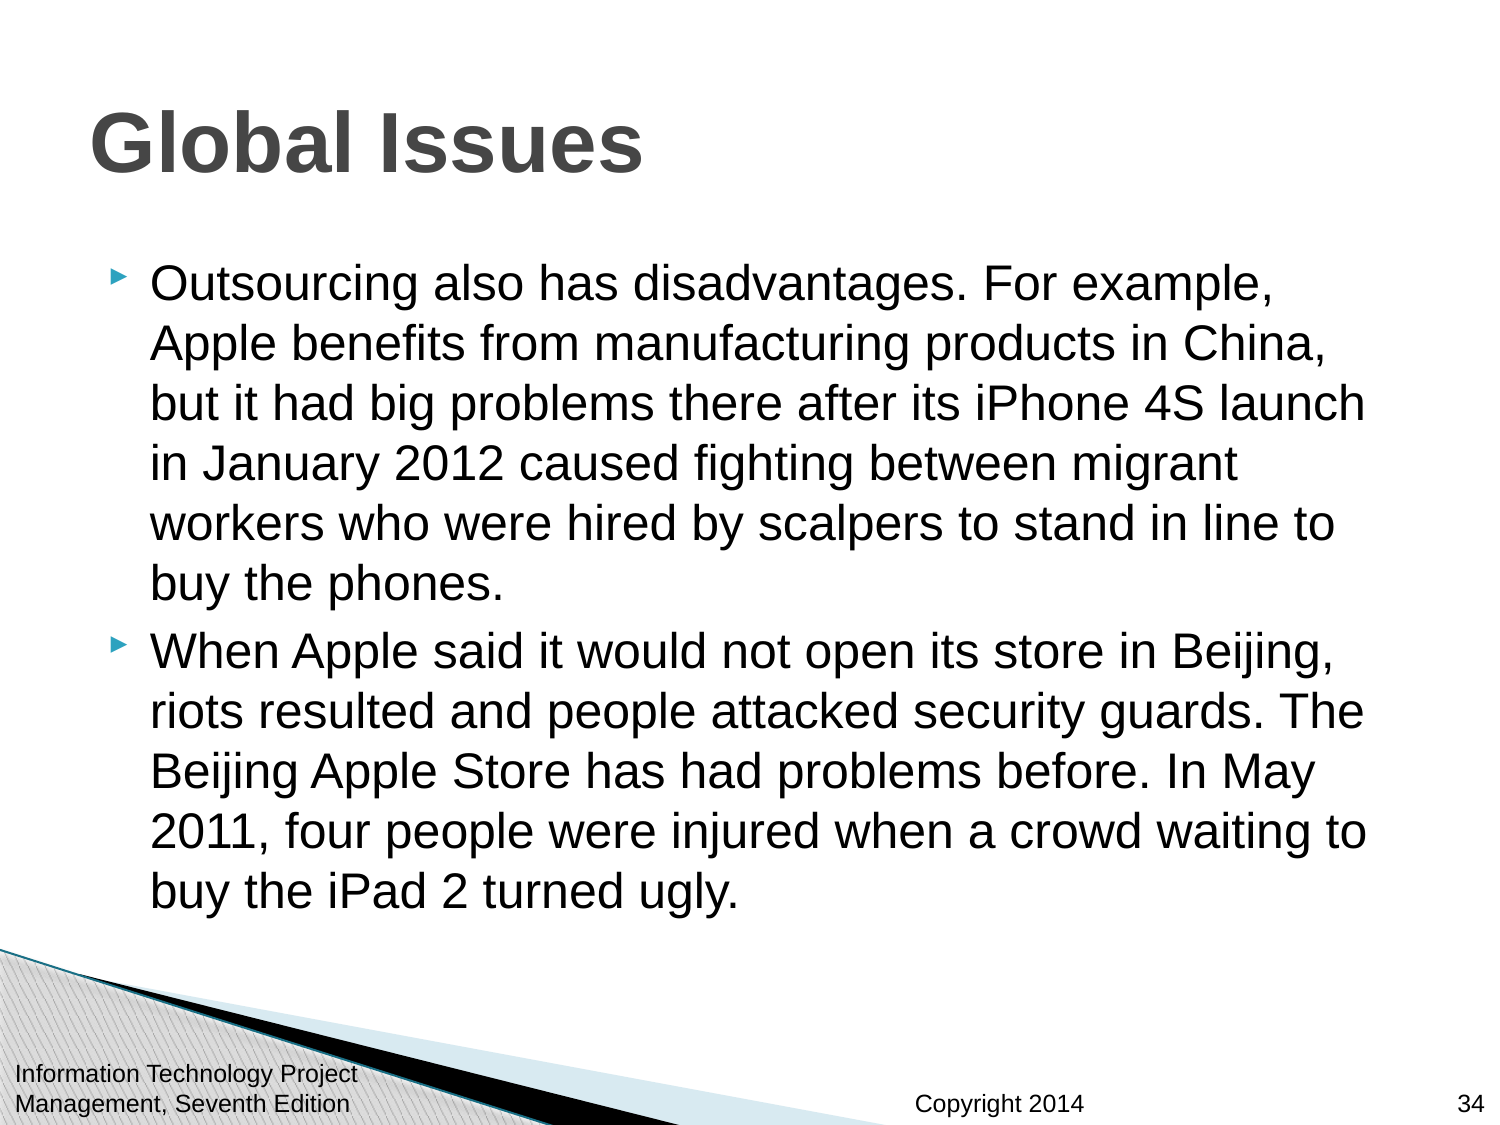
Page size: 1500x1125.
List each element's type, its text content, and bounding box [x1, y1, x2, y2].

title Global Issues [75, 45, 1425, 233]
list Outsourcing also has disadvantages. For example, Apple benefits from manufacturing products in China, but it had big problems there after its iPhone 4S launch in January 2012 caused fighting between migrant workers who were hired by scalpers to stand in line to buy the phones. When Apple said it would not open its store in Beijing, riots resulted and people attacked security guards. The Beijing Apple Store has had problems before. In May 2011, four people were injured when a crowd waiting to buy the iPad 2 turned ugly. [74, 242, 1426, 986]
footer Information Technology Project Management, Seventh Edition [0, 1065, 425, 1125]
slide_number 34 [1408, 1065, 1500, 1125]
